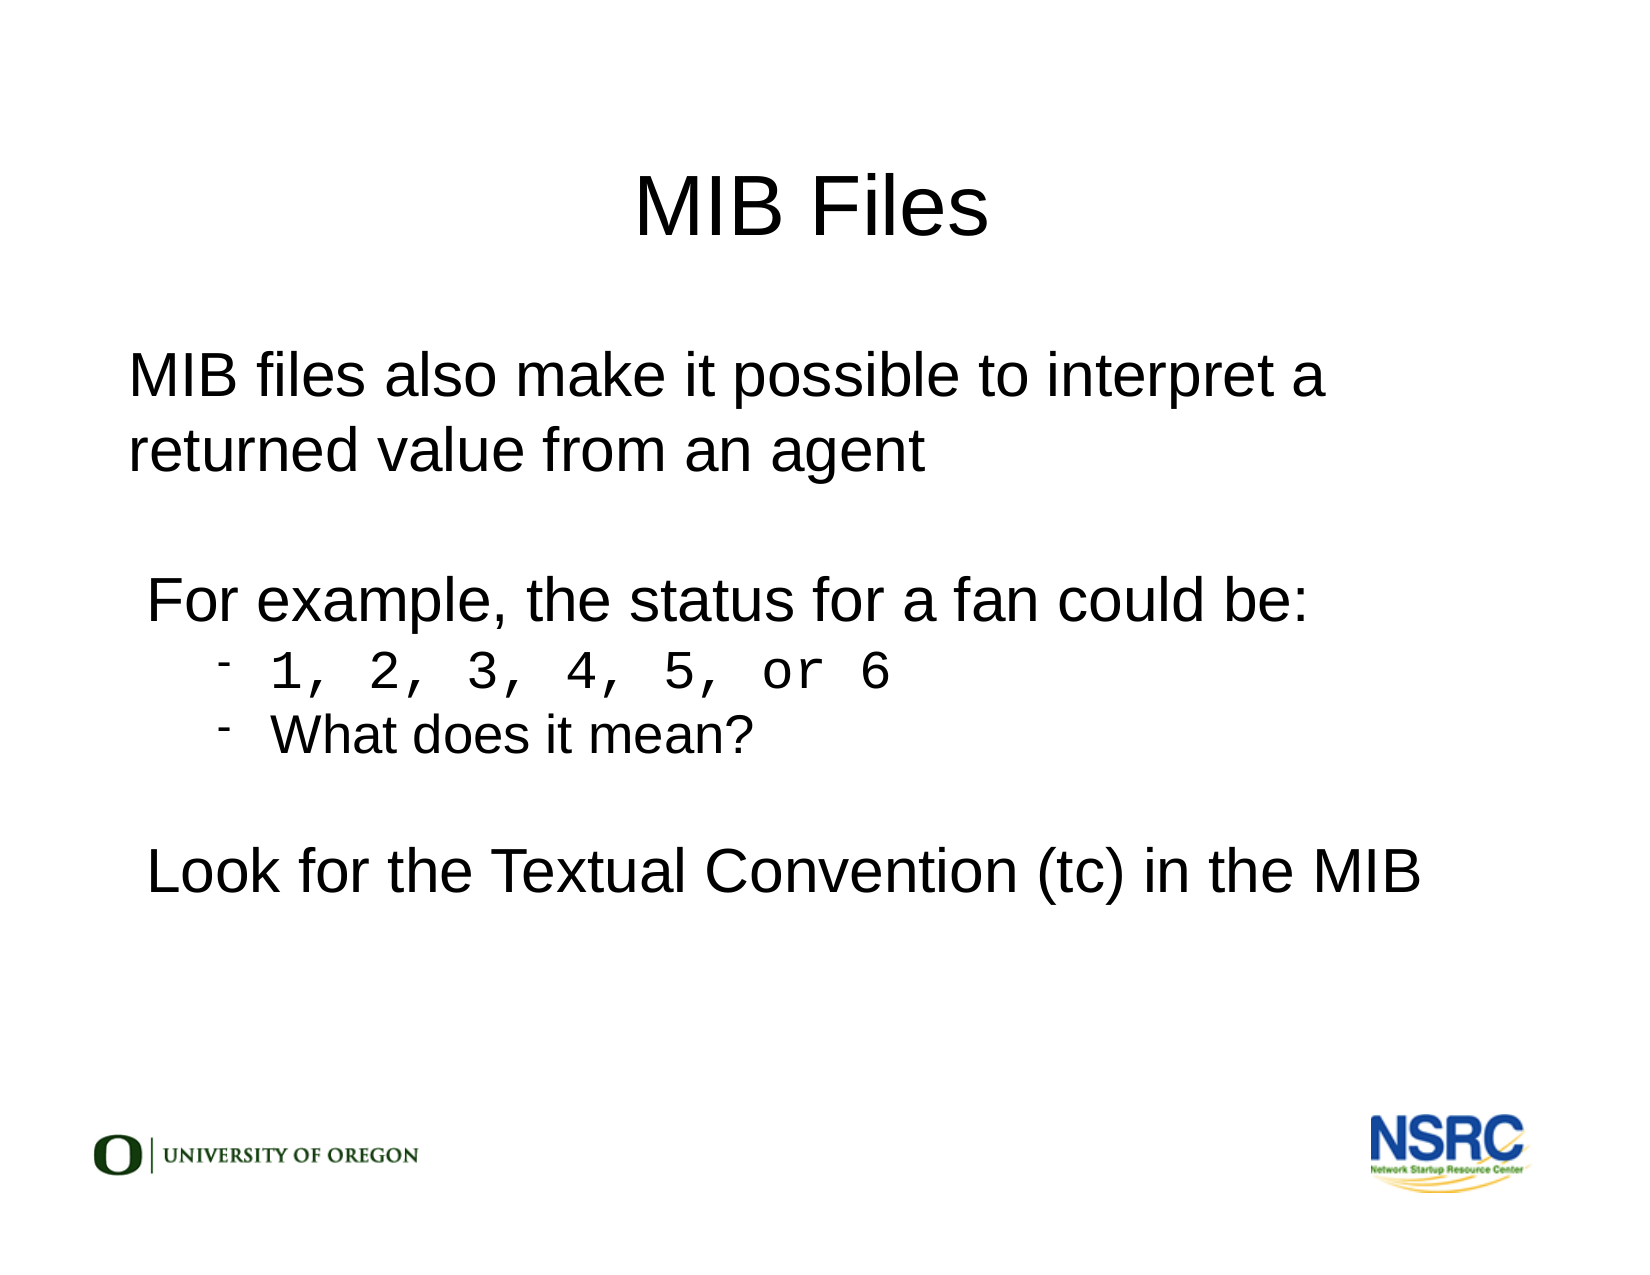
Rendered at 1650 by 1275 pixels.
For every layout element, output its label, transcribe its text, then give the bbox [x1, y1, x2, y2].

picture [1371, 1114, 1532, 1193]
text_box MIB Files [133, 104, 1491, 298]
picture [92, 1133, 420, 1177]
text_box MIB files also make it possible to interpret a returned value from an agent For example, the status for a fan could be: 1, 2, 3, 4, 5, or 6 What does it mean? Look for the Textual Convention (tc) in the MIB [128, 334, 1486, 1007]
